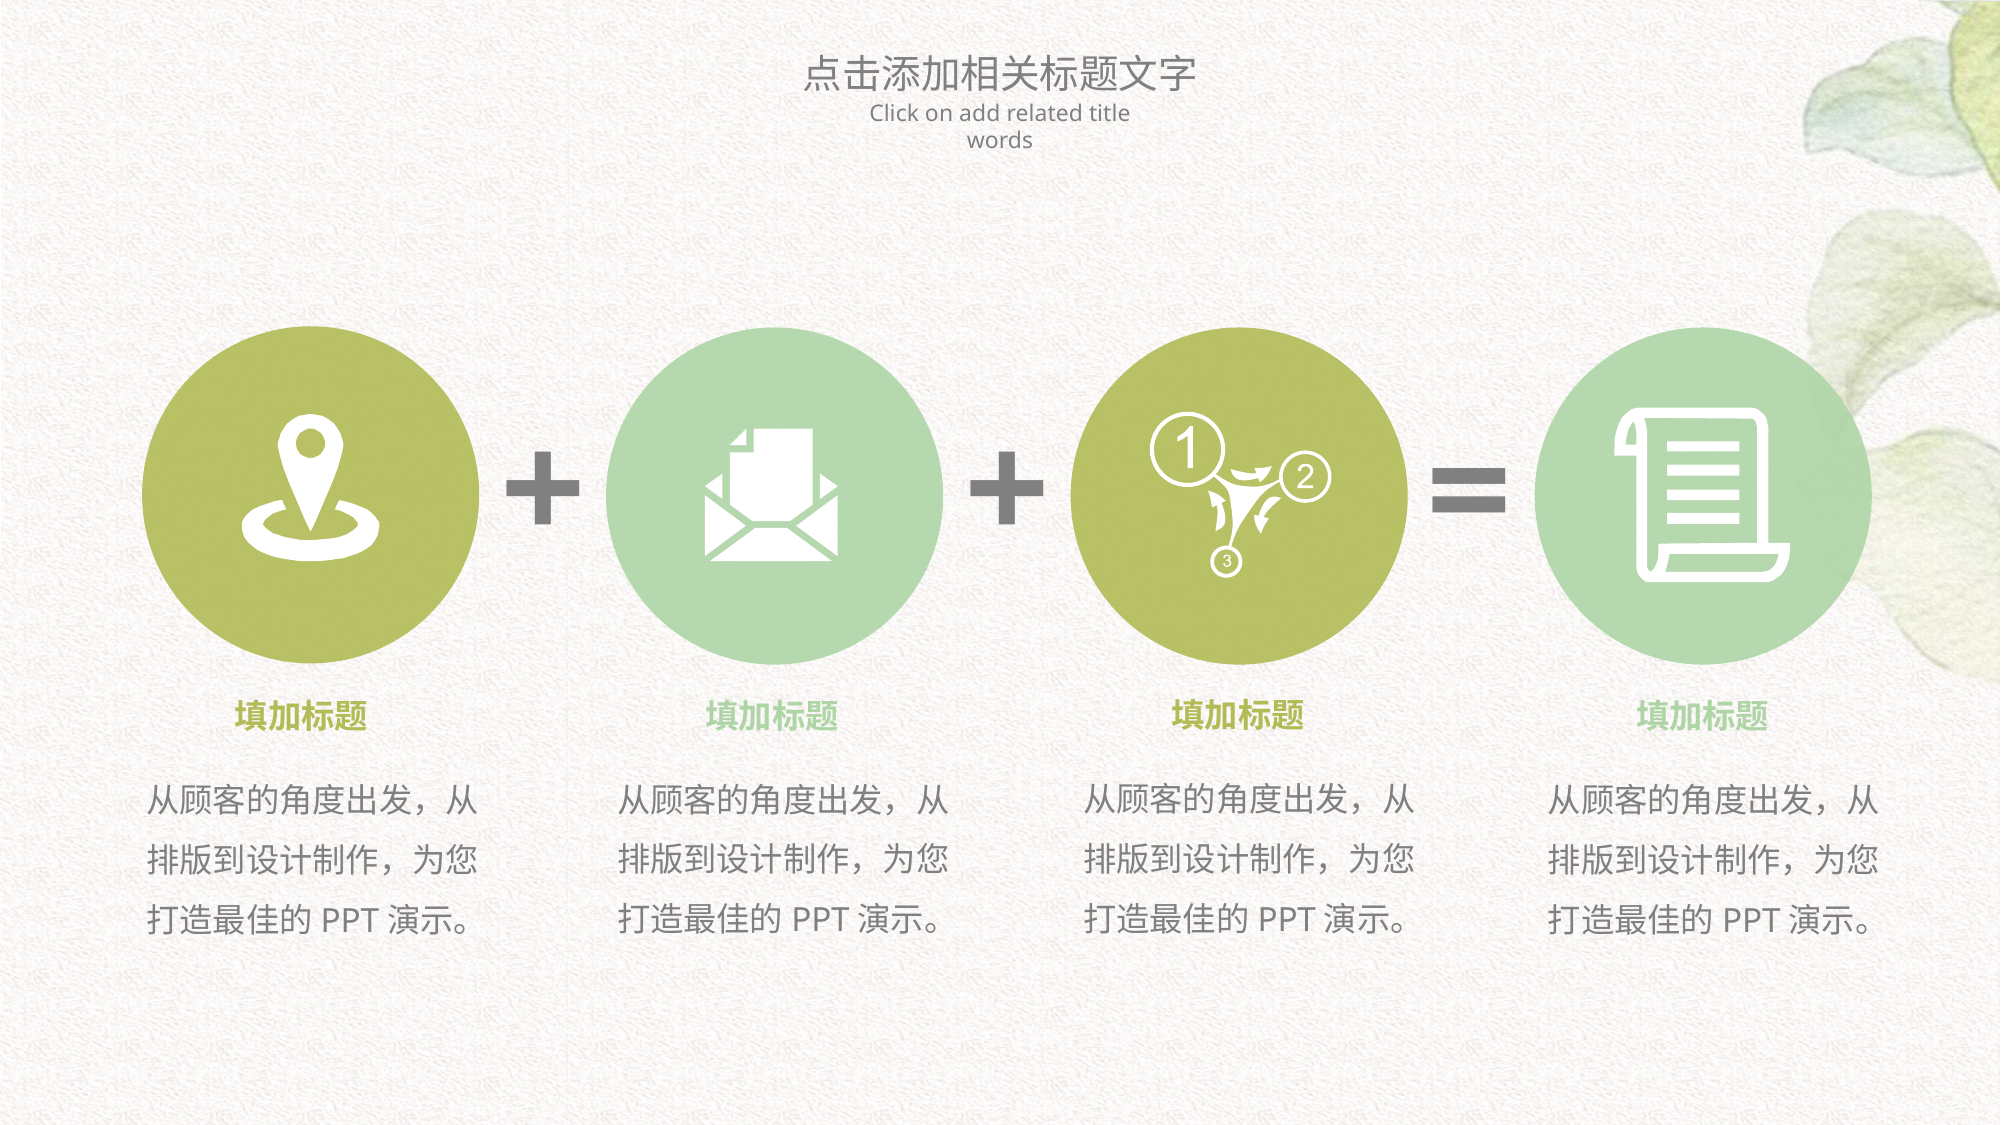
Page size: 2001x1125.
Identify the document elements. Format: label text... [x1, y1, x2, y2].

text_box [141, 325, 456, 664]
text_box 从顾客的角度出发，从排版到设计制作，为您打造最佳的PPT演示。 [1532, 751, 1901, 947]
text_box = [1377, 384, 1560, 584]
text_box [1149, 411, 1332, 578]
text_box + [451, 381, 634, 582]
text_box 点击添加相关标题文字 [761, 41, 1239, 101]
text_box [1093, 326, 1384, 666]
text_box [628, 326, 921, 666]
text_box 填加标题 [574, 684, 970, 735]
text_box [704, 428, 838, 562]
text_box Click on add related title words [819, 90, 1181, 150]
text_box 填加标题 [1505, 685, 1901, 736]
picture [0, 0, 2000, 1125]
text_box 从顾客的角度出发，从排版到设计制作，为您打造最佳的PPT演示。 [1068, 750, 1436, 946]
text_box 填加标题 [103, 685, 500, 736]
text_box 填加标题 [1040, 684, 1436, 735]
text_box + [916, 381, 1099, 582]
text_box 从顾客的角度出发，从排版到设计制作，为您打造最佳的PPT演示。 [131, 751, 500, 947]
text_box [1558, 326, 1729, 666]
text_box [1614, 407, 1791, 583]
text_box 从顾客的角度出发，从排版到设计制作，为您打造最佳的PPT演示。 [602, 751, 970, 946]
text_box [241, 414, 380, 561]
